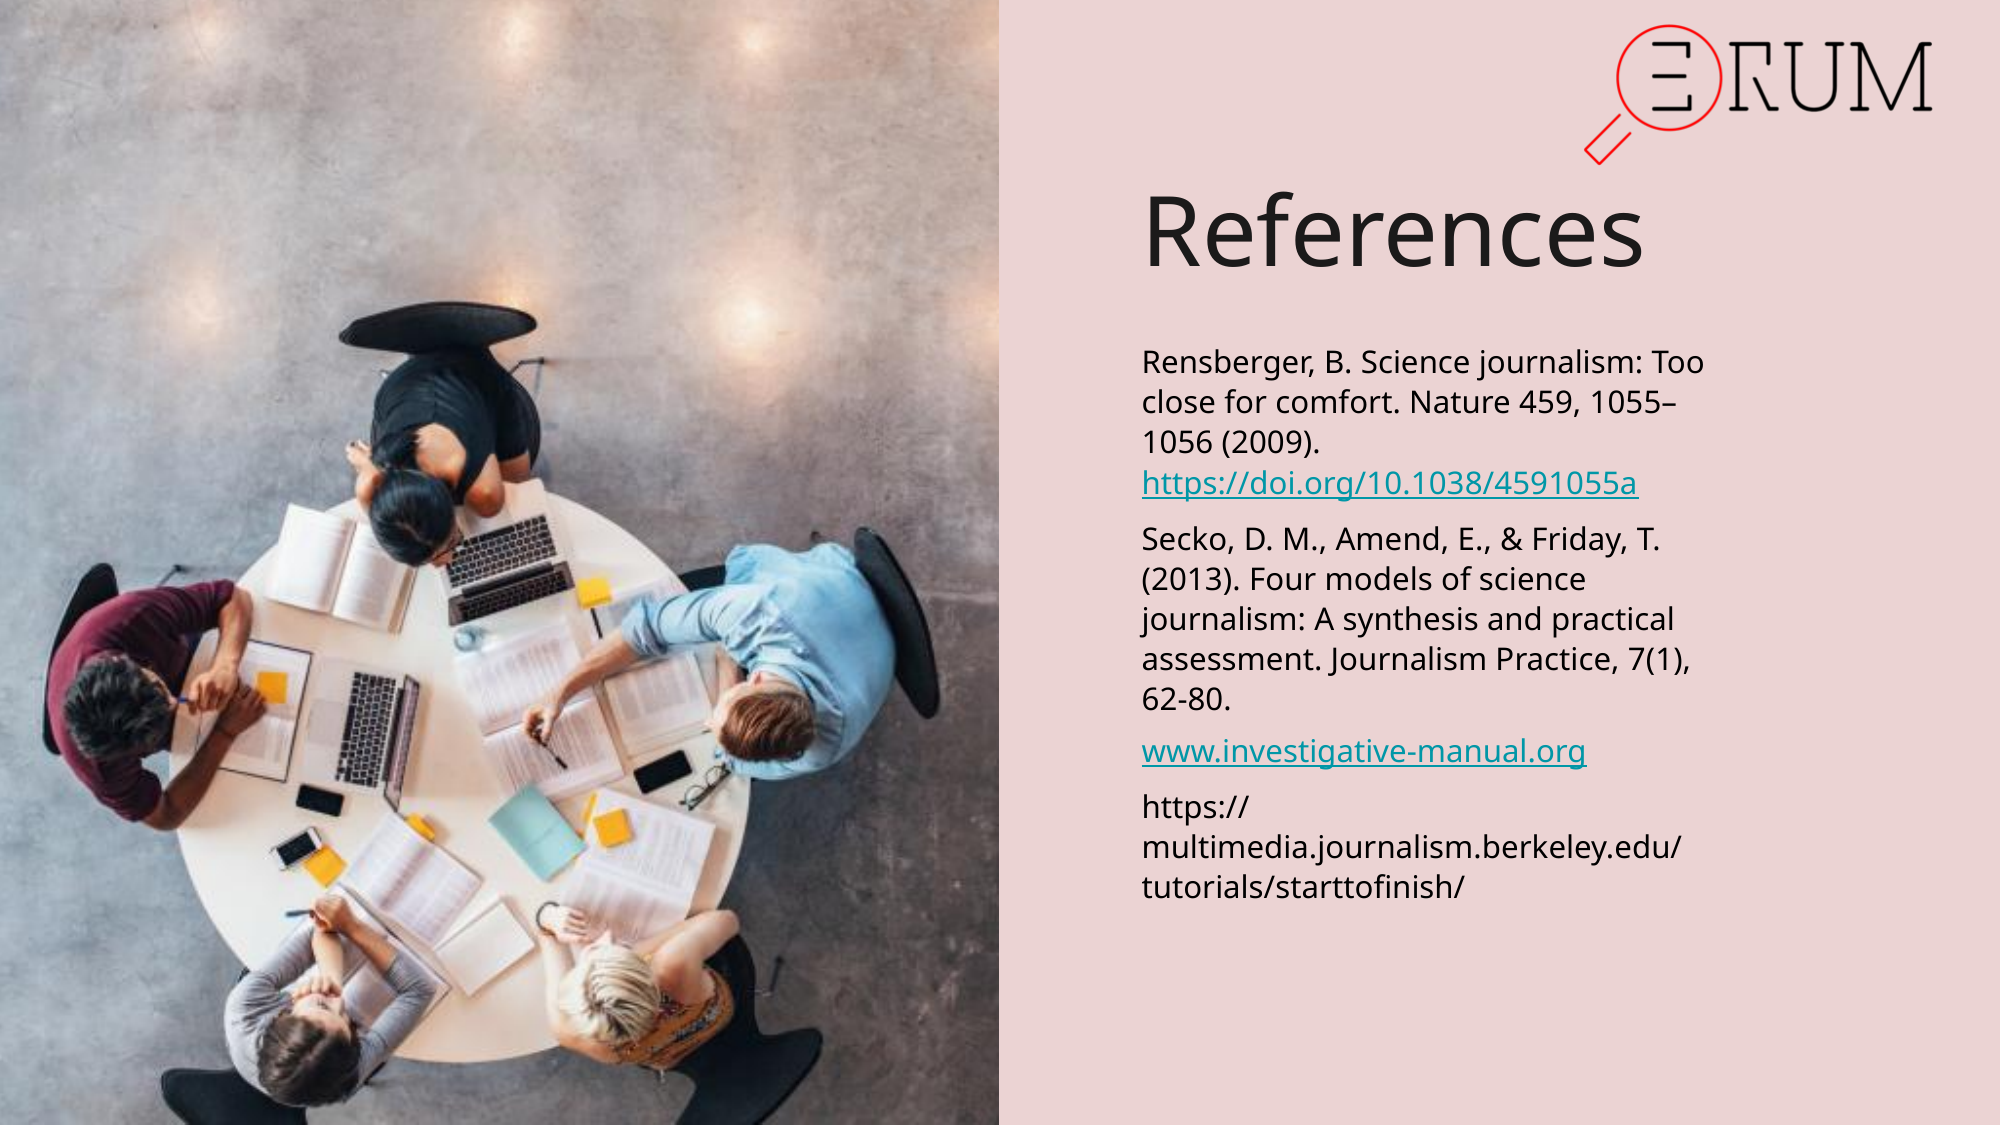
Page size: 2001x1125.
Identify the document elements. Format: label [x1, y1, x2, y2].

picture [0, 0, 1000, 1125]
text_box [1141, 178, 1721, 936]
picture [1515, 0, 2000, 182]
